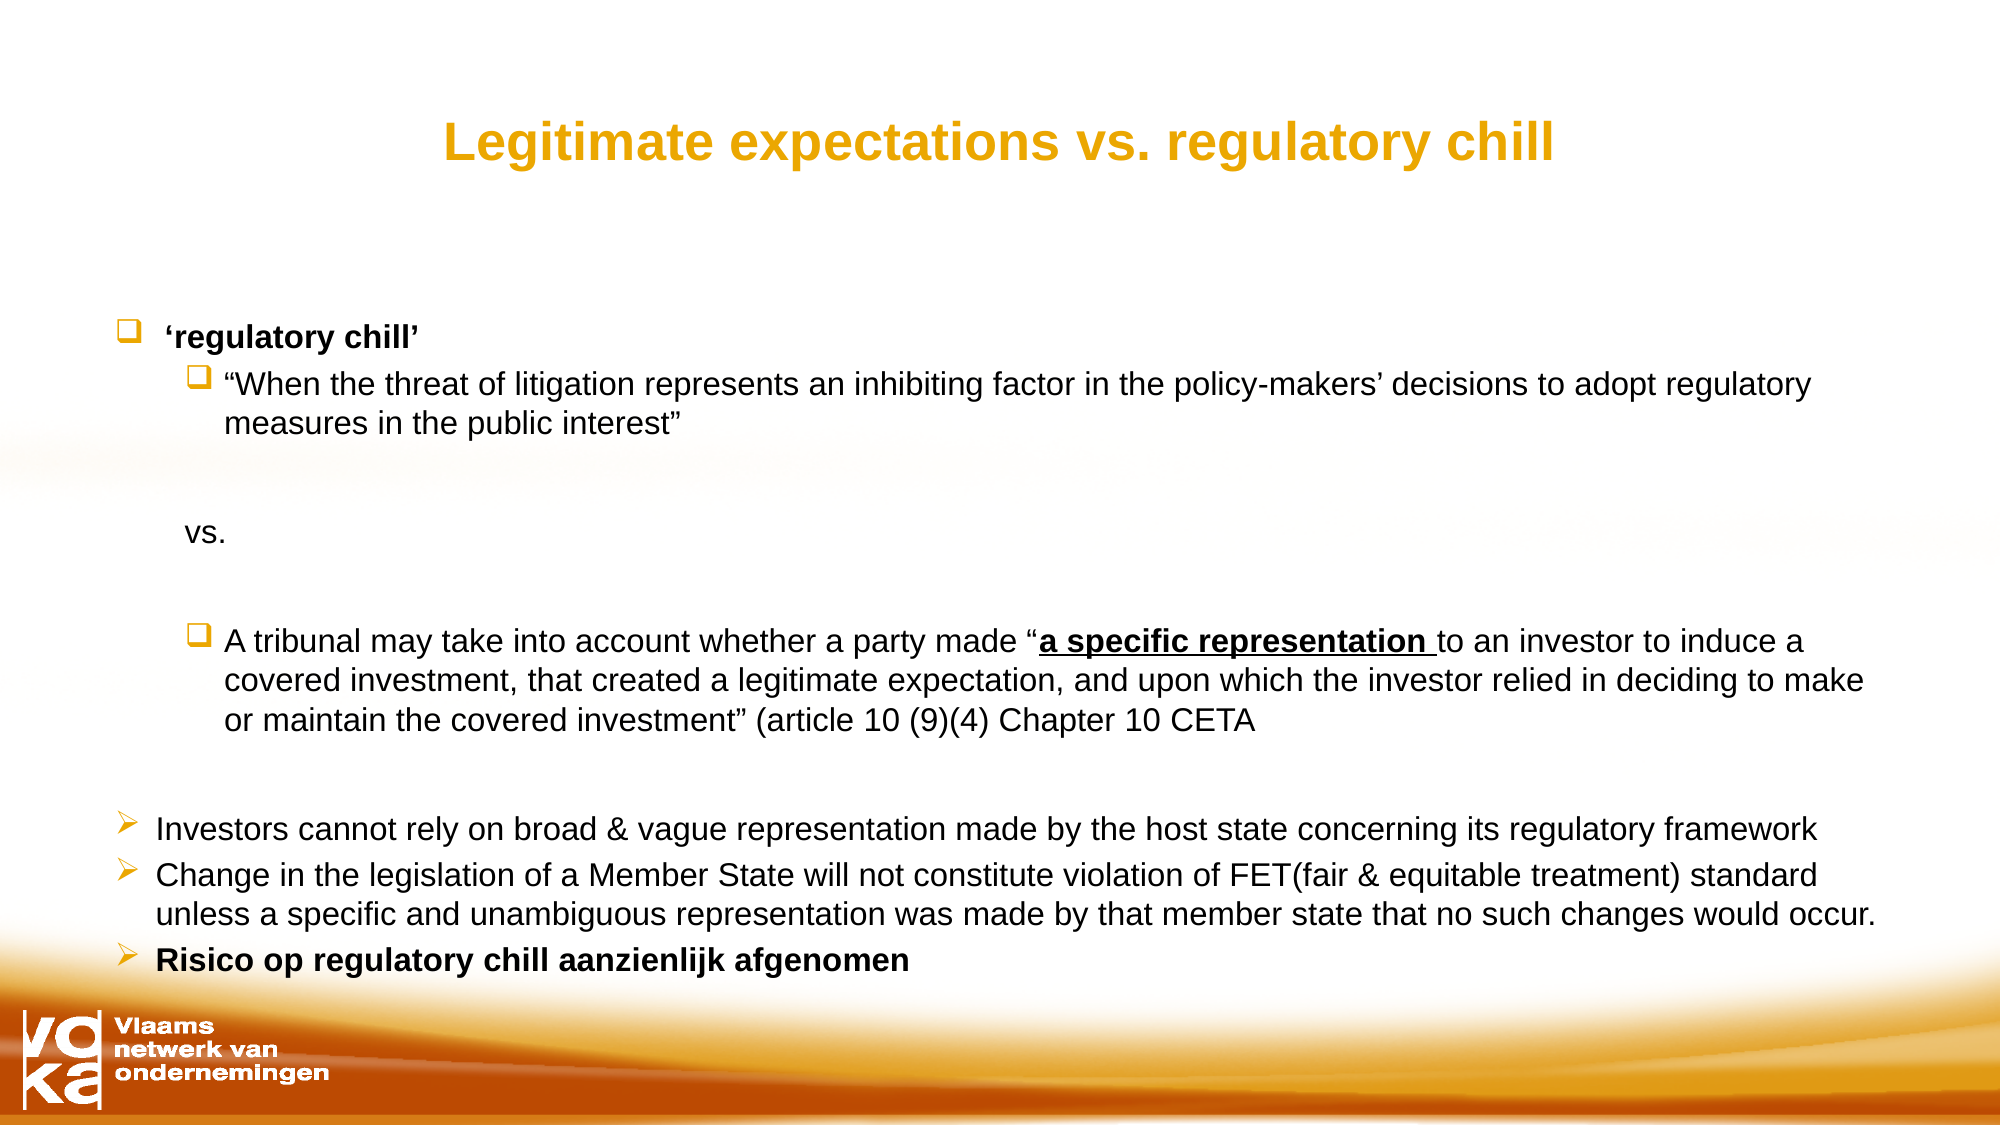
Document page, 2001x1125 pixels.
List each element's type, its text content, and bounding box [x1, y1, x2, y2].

picture [0, 114, 2000, 1125]
title Legitimate expectations vs. regulatory chill [99, 45, 1900, 233]
list ‘regulatory chill’ “When the threat of litigation represents an inhibiting factor in the policy-makers’ decisions to adopt regulatory measures in the public interest” vs. A tribunal may take into account whether a party made “a specific representation to an investor to induce a covered investment, that created a legitimate expectation, and upon which the investor relied in deciding to make or maintain the covered investment” (article 10 (9)(4) Chapter 10 CETA Investors cannot rely on broad & vague representation made by the host state concerning its regulatory framework Change in the legislation of a Member State will not constitute violation of FET(fair & equitable treatment) standard unless a specific and unambiguous representation was made by that member state that no such changes would occur. Risico op regulatory chill aanzienlijk afgenomen [99, 262, 1900, 1005]
